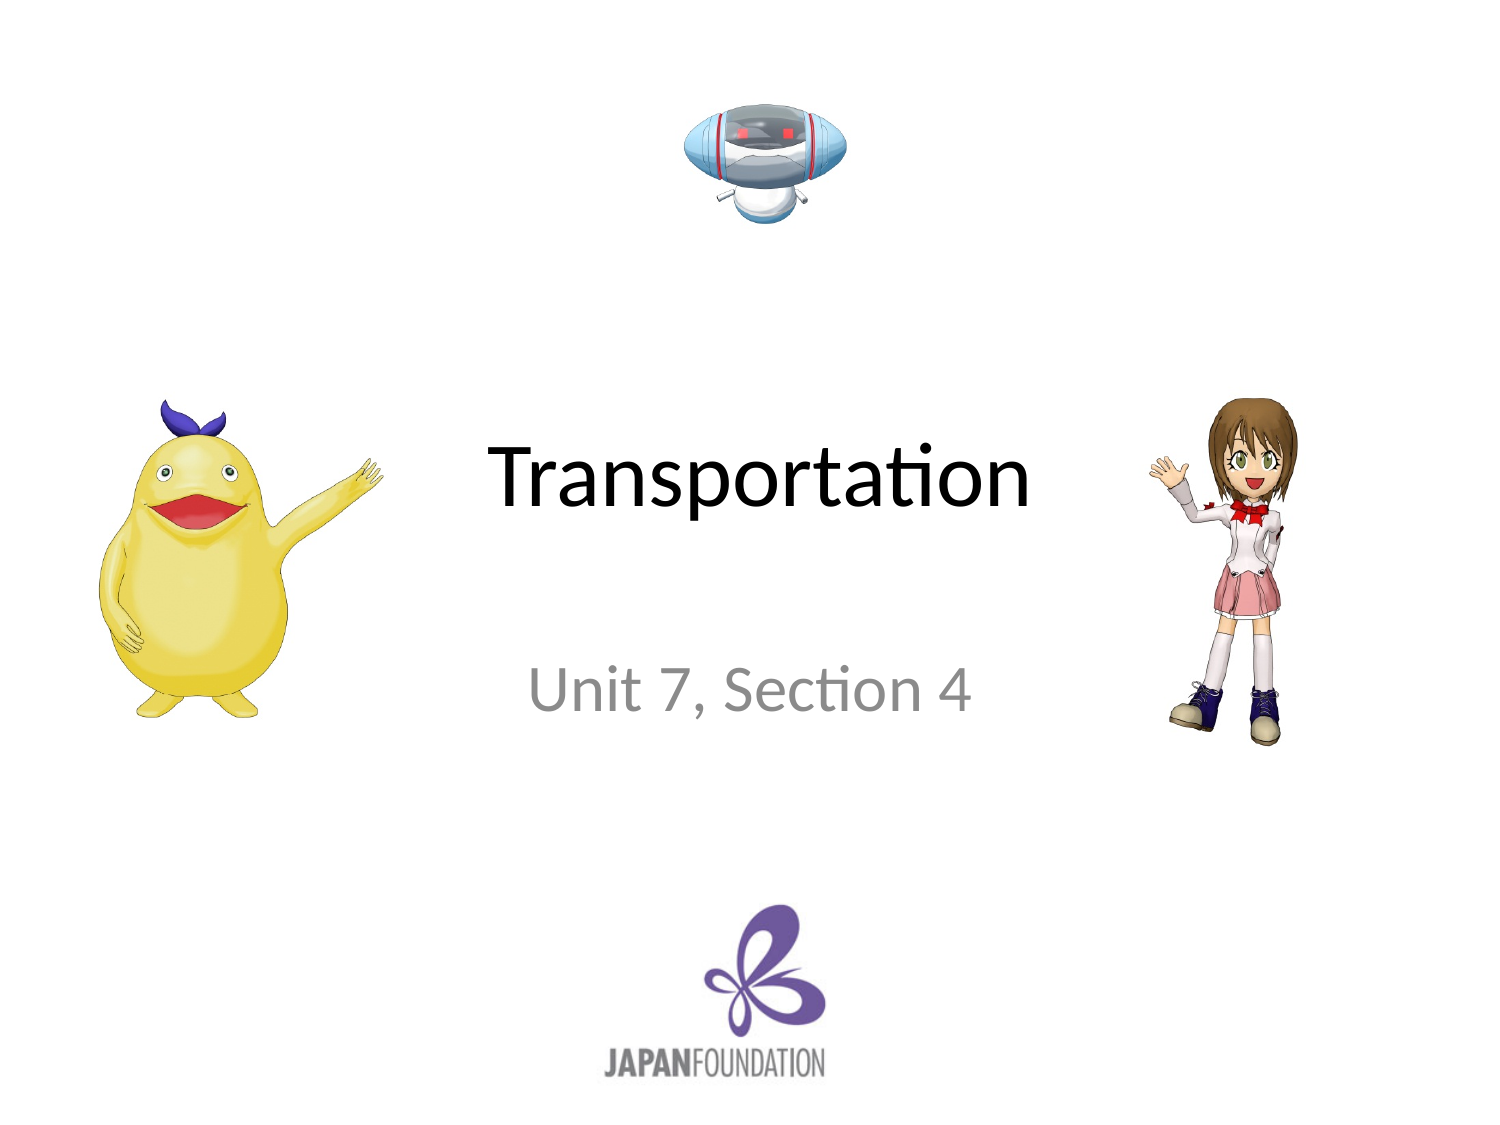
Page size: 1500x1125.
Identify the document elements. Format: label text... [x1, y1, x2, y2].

title Transportation [112, 349, 1388, 591]
picture [631, 63, 897, 241]
subtitle Unit 7, Section 4 [225, 637, 1275, 925]
picture [0, 380, 464, 733]
picture [944, 361, 1500, 752]
picture [596, 893, 836, 1090]
